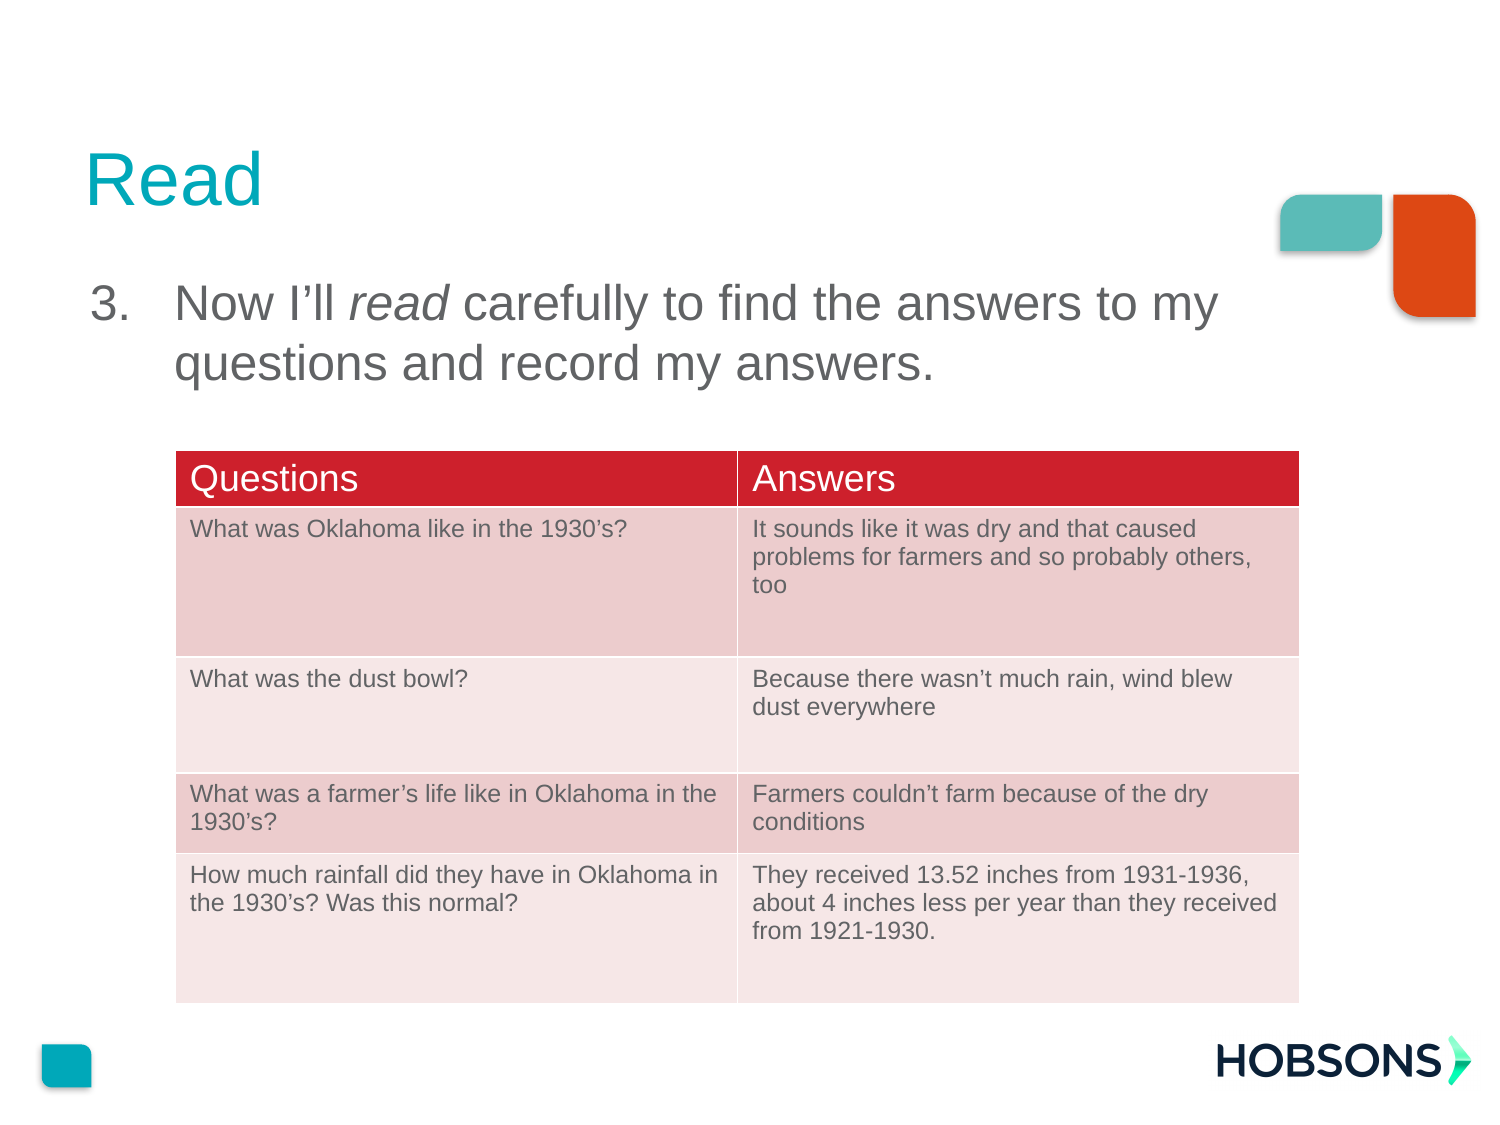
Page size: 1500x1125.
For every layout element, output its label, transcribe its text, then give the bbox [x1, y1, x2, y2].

table_cell They received 13.52 inches from 1931-1936, about 4 inches less per year than they received from 1921-1930. [738, 854, 1299, 1003]
table_cell Because there wasn’t much rain, wind blew dust everywhere [738, 658, 1299, 772]
picture [1208, 1030, 1481, 1091]
table_cell It sounds like it was dry and that caused problems for farmers and so probably others, too [738, 508, 1299, 656]
table_cell What was a farmer’s life like in Oklahoma in the 1930’s? [176, 774, 737, 853]
title Read [69, 48, 1239, 236]
list Now I’ll read carefully to find the answers to my questions and record my answers. [75, 262, 1425, 463]
table_header Questions [176, 451, 737, 506]
table_cell What was Oklahoma like in the 1930’s? [176, 508, 737, 656]
table_cell Farmers couldn’t farm because of the dry conditions [738, 774, 1299, 853]
table_cell What was the dust bowl? [176, 658, 737, 772]
table_cell How much rainfall did they have in Oklahoma in the 1930’s? Was this normal? [176, 854, 737, 1003]
table_header Answers [738, 451, 1299, 506]
